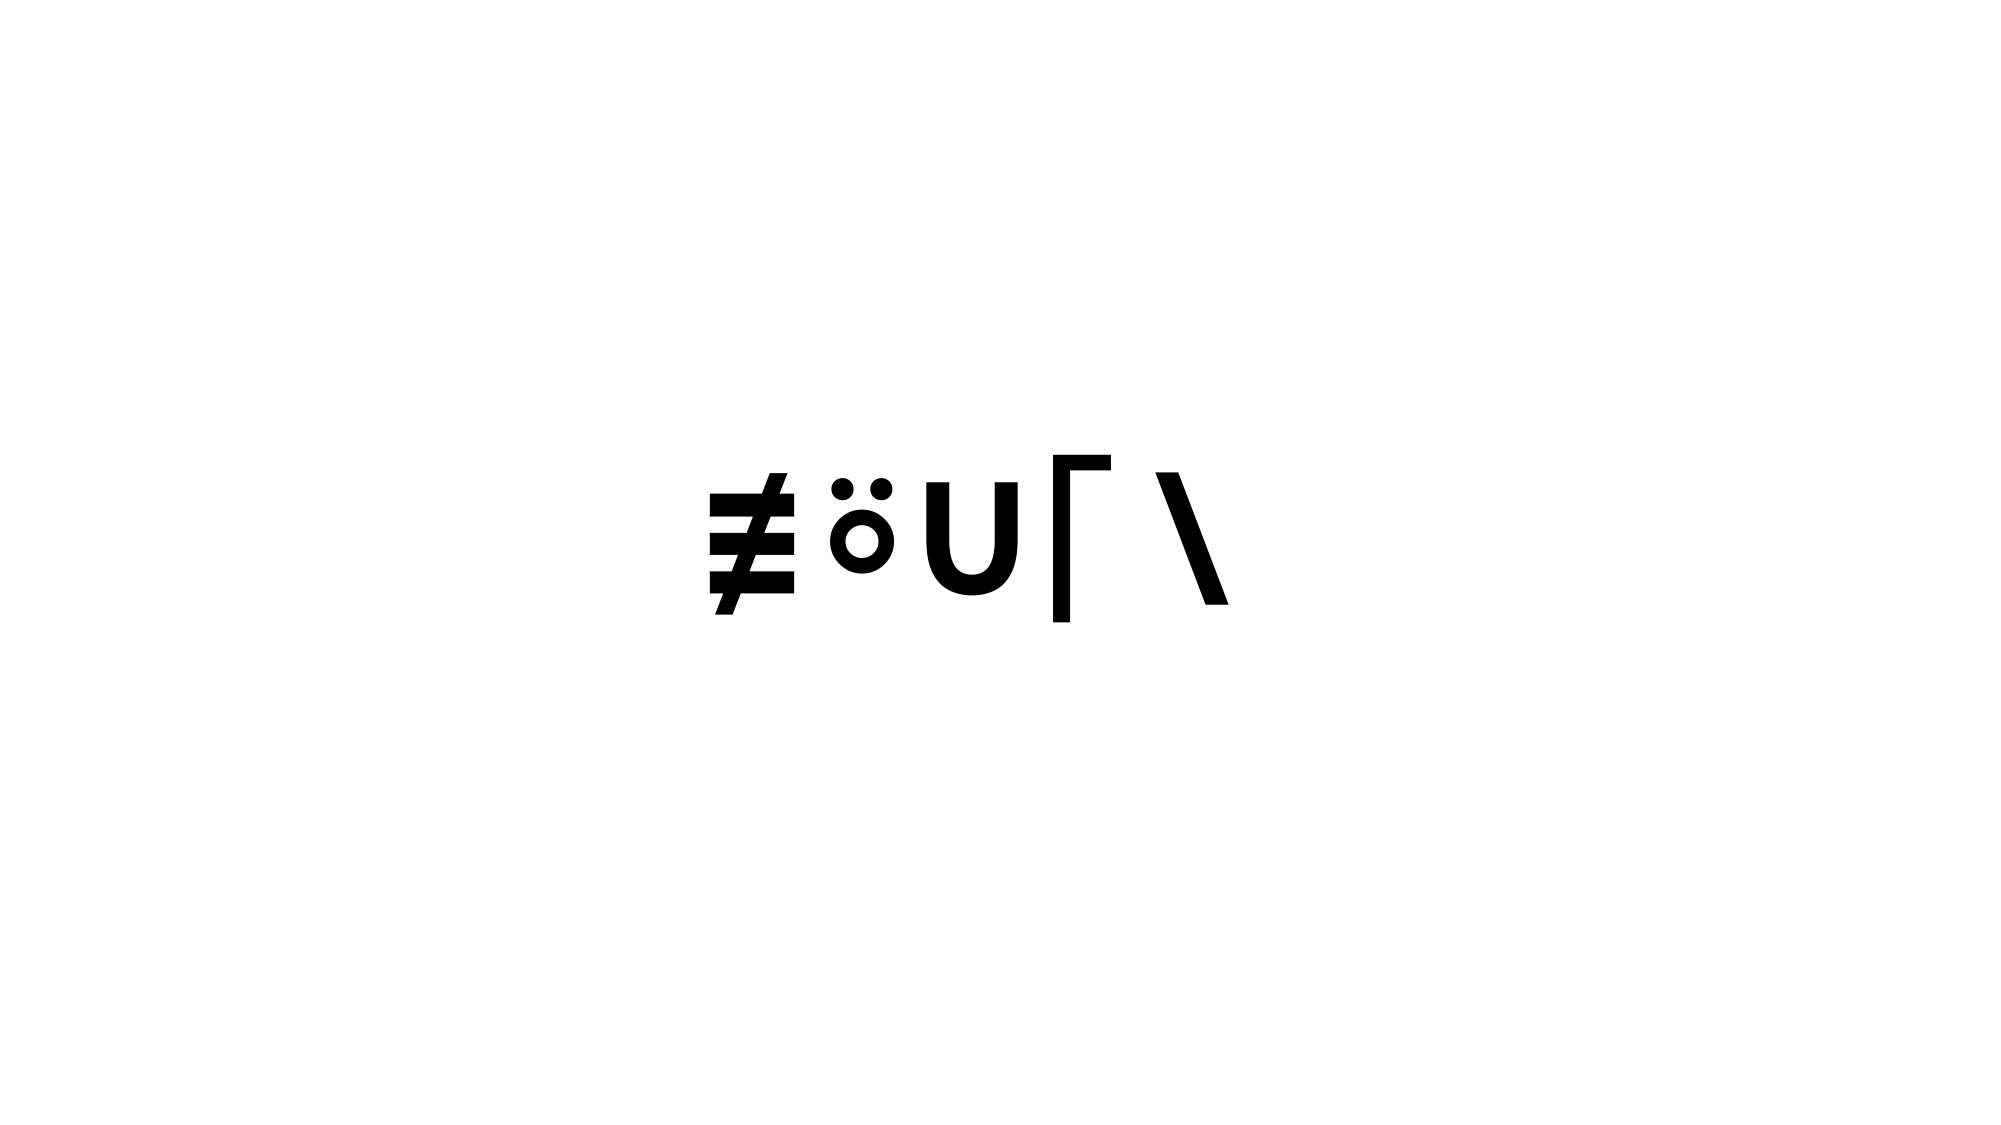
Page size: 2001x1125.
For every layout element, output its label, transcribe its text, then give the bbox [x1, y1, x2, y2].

list ≢⍤∪⌈\ [682, 204, 1296, 858]
